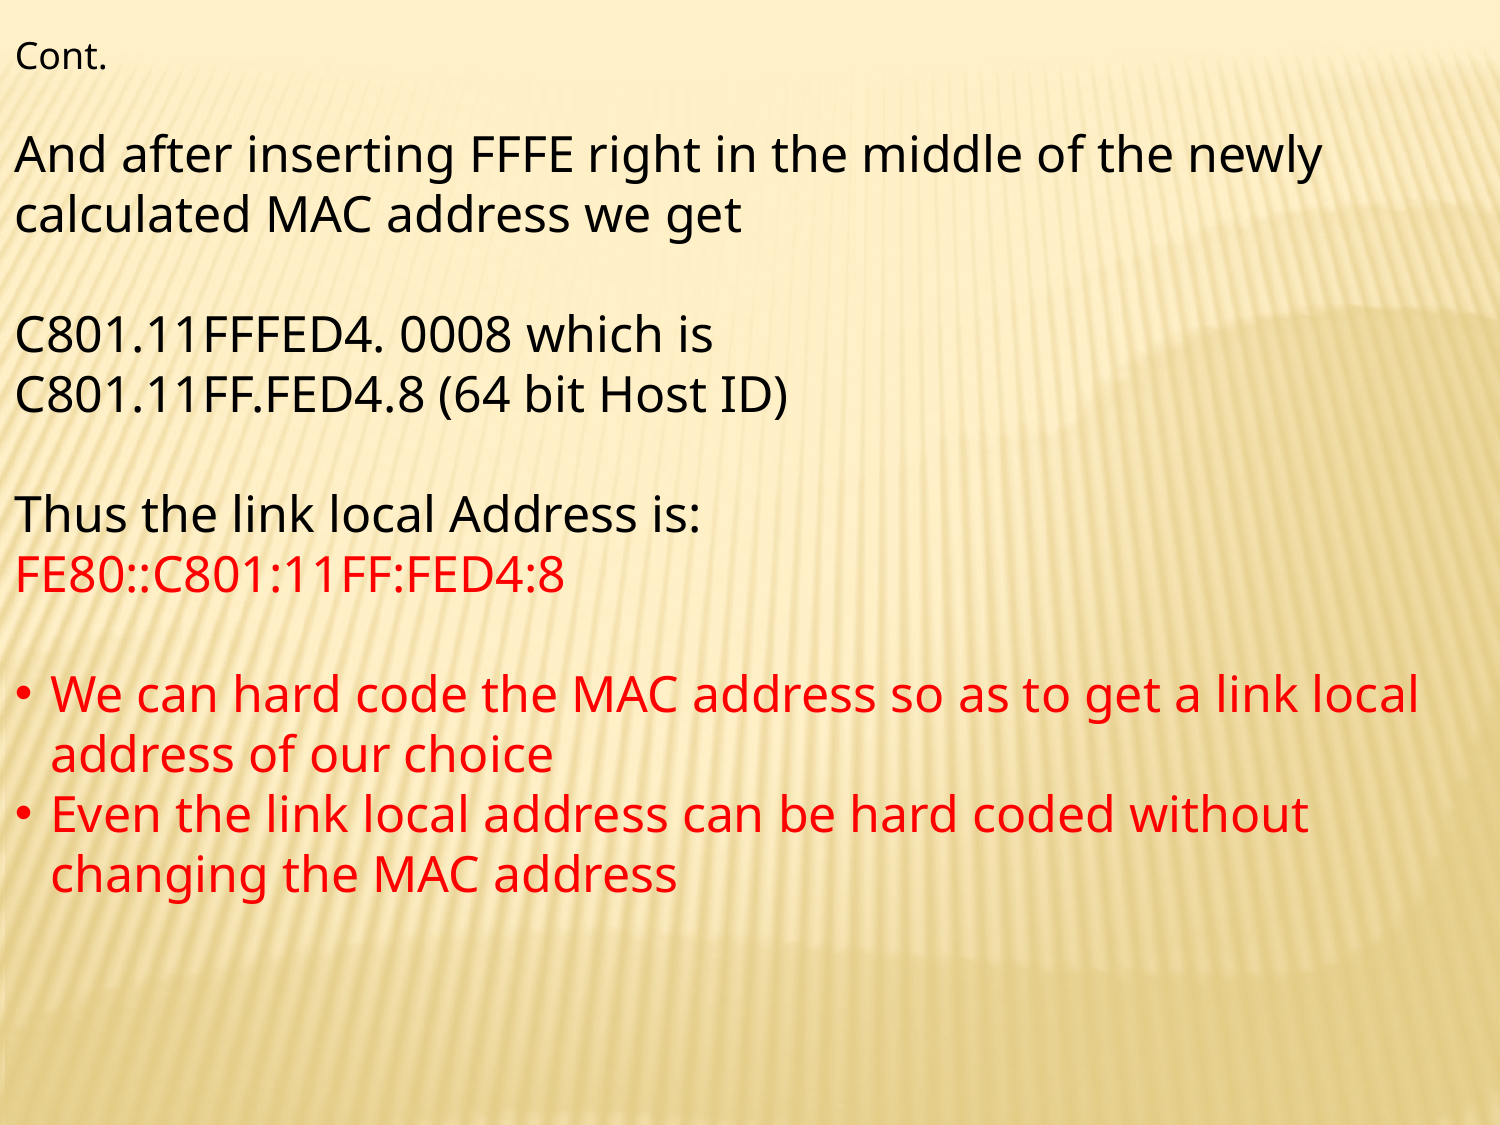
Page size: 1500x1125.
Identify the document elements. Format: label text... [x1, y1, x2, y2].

text_box Cont. And after inserting FFFE right in the middle of the newly calculated MAC address we get C801.11FFFED4. 0008 which is C801.11FF.FED4.8 (64 bit Host ID) Thus the link local Address is: FE80::C801:11FF:FED4:8 We can hard code the MAC address so as to get a link local address of our choice Even the link local address can be hard coded without changing the MAC address [0, 24, 1500, 1030]
